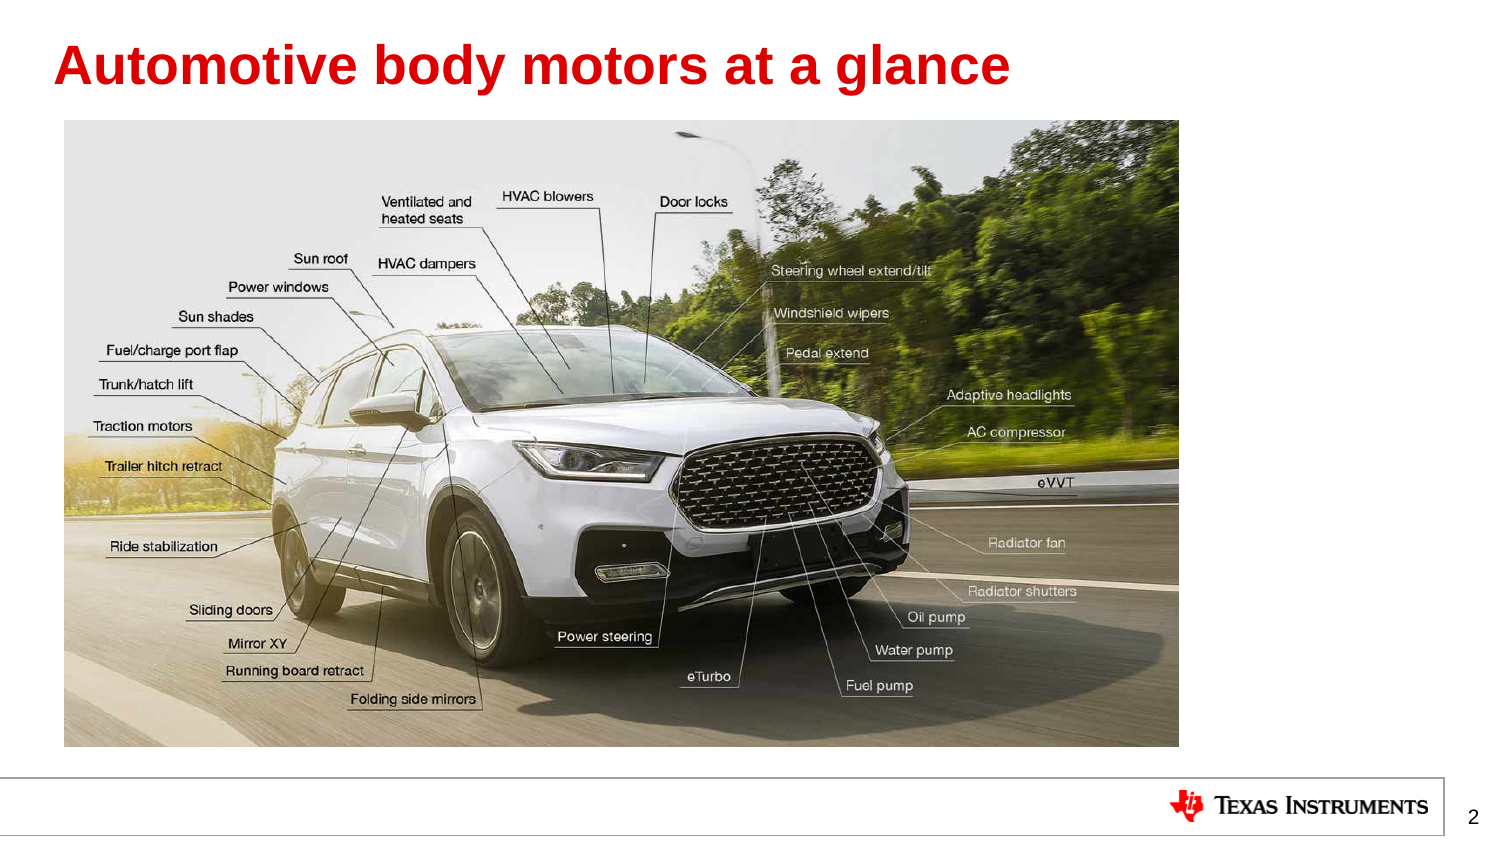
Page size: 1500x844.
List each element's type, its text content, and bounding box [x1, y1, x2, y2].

title Automotive body motors at a glance [37, 17, 1426, 119]
text_box 2 [1144, 795, 1495, 826]
picture [1170, 790, 1428, 795]
picture [63, 119, 1179, 748]
